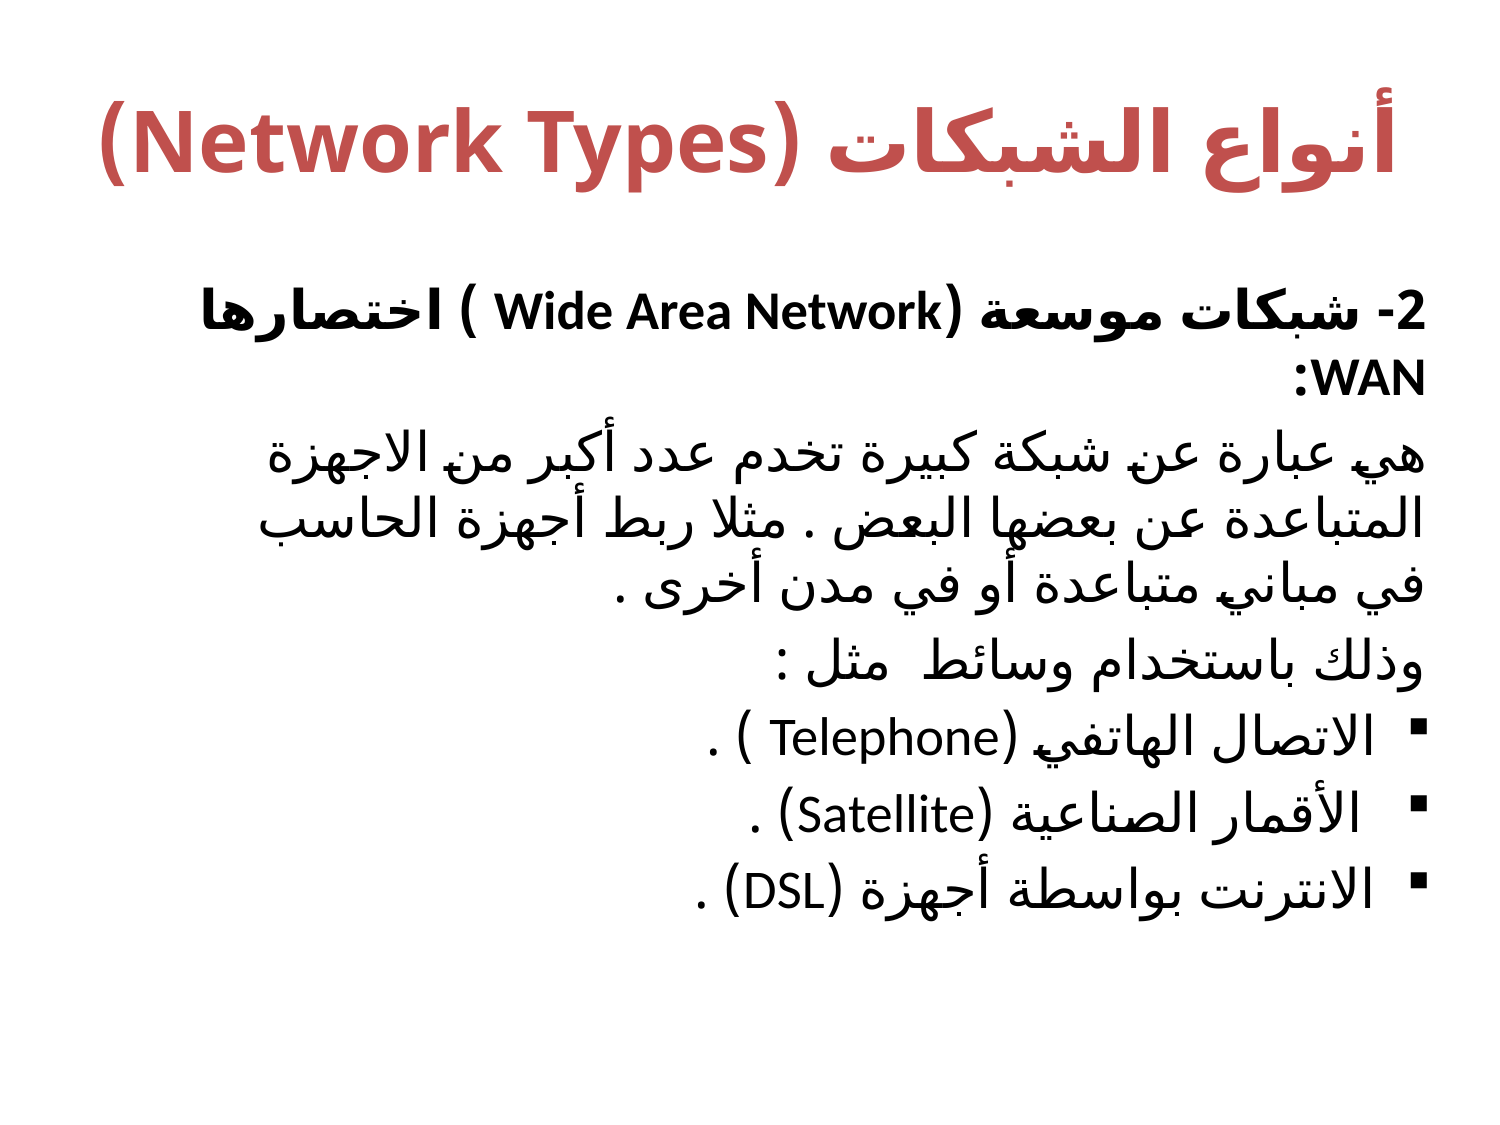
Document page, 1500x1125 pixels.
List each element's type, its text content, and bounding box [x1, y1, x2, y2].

list 2- شبكات موسعة (Wide Area Network ) اختصارها WAN: هي عبارة عن شبكة كبيرة تخدم عدد أكبر من الاجهزة المتباعدة عن بعضها البعض . مثلا ربط أجهزة الحاسب في مباني متباعدة أو في مدن أخرى . وذلك باستخدام وسائط مثل : الاتصال الهاتفي (Telephone ) . الأقمار الصناعية (Satellite) . الانترنت بواسطة أجهزة (DSL) . [171, 267, 1442, 929]
text_box أنواع الشبكات (Network Types) [73, 44, 1424, 232]
